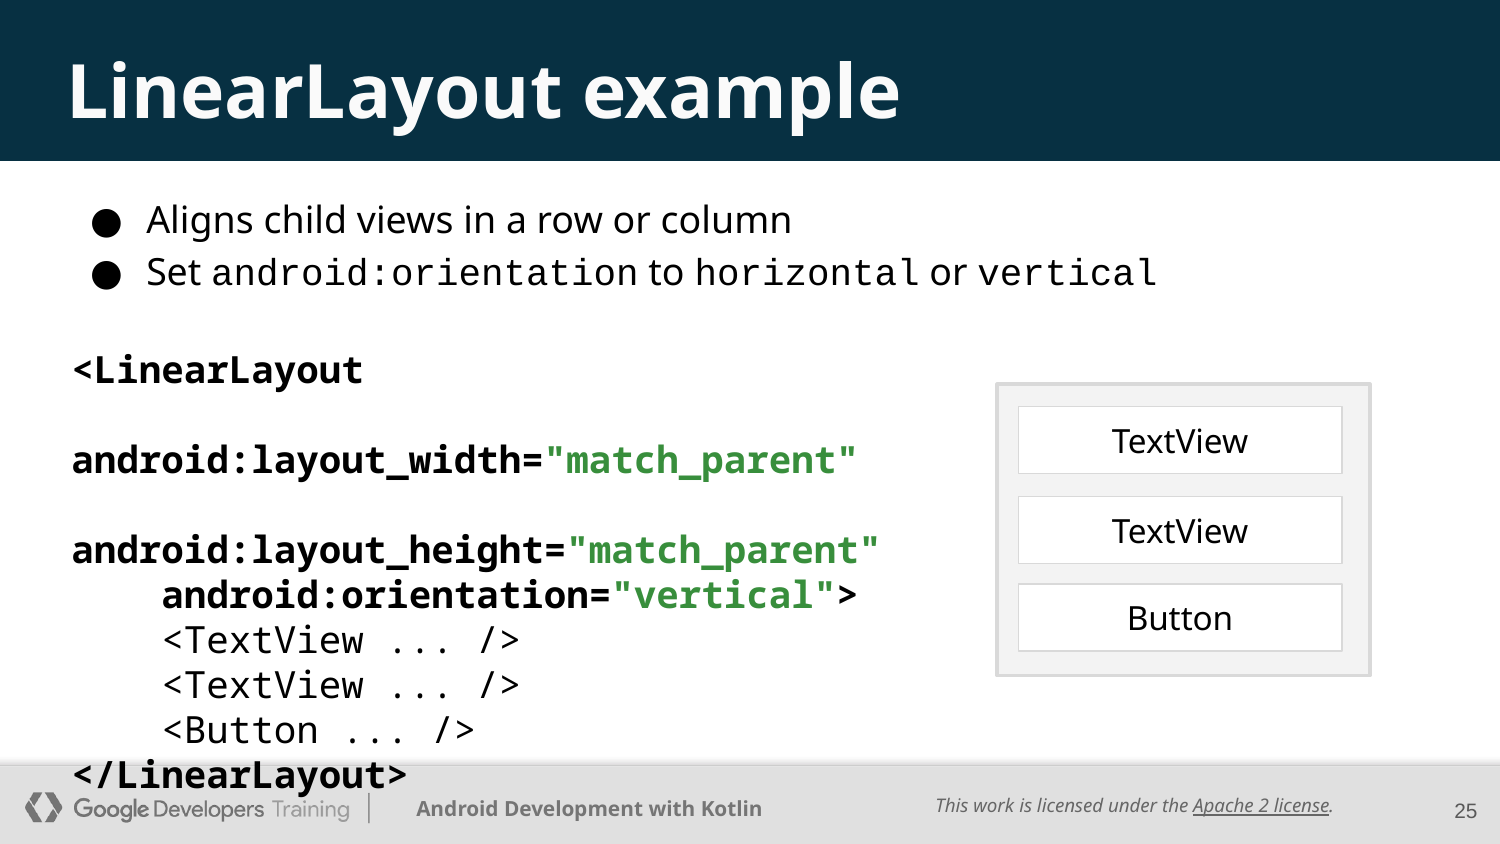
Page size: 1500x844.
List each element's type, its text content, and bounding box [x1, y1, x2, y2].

text_box Button [1018, 583, 1342, 651]
slide_number ‹#› [1402, 777, 1493, 842]
list <LinearLayout android:layout_width="match_parent" android:layout_height="match_parent" android:orientation="vertical"> <TextView ... /> <TextView ... /> <Button ... /> </LinearLayout> [56, 330, 919, 729]
text_box TextView [1018, 406, 1342, 474]
title LinearLayout example [51, 28, 1449, 122]
text_box TextView [1018, 496, 1342, 564]
text_box [997, 384, 1370, 676]
text_box Aligns child views in a row or column Set android:orientation to horizontal or vertical [56, 174, 1437, 291]
picture [0, 161, 1500, 844]
